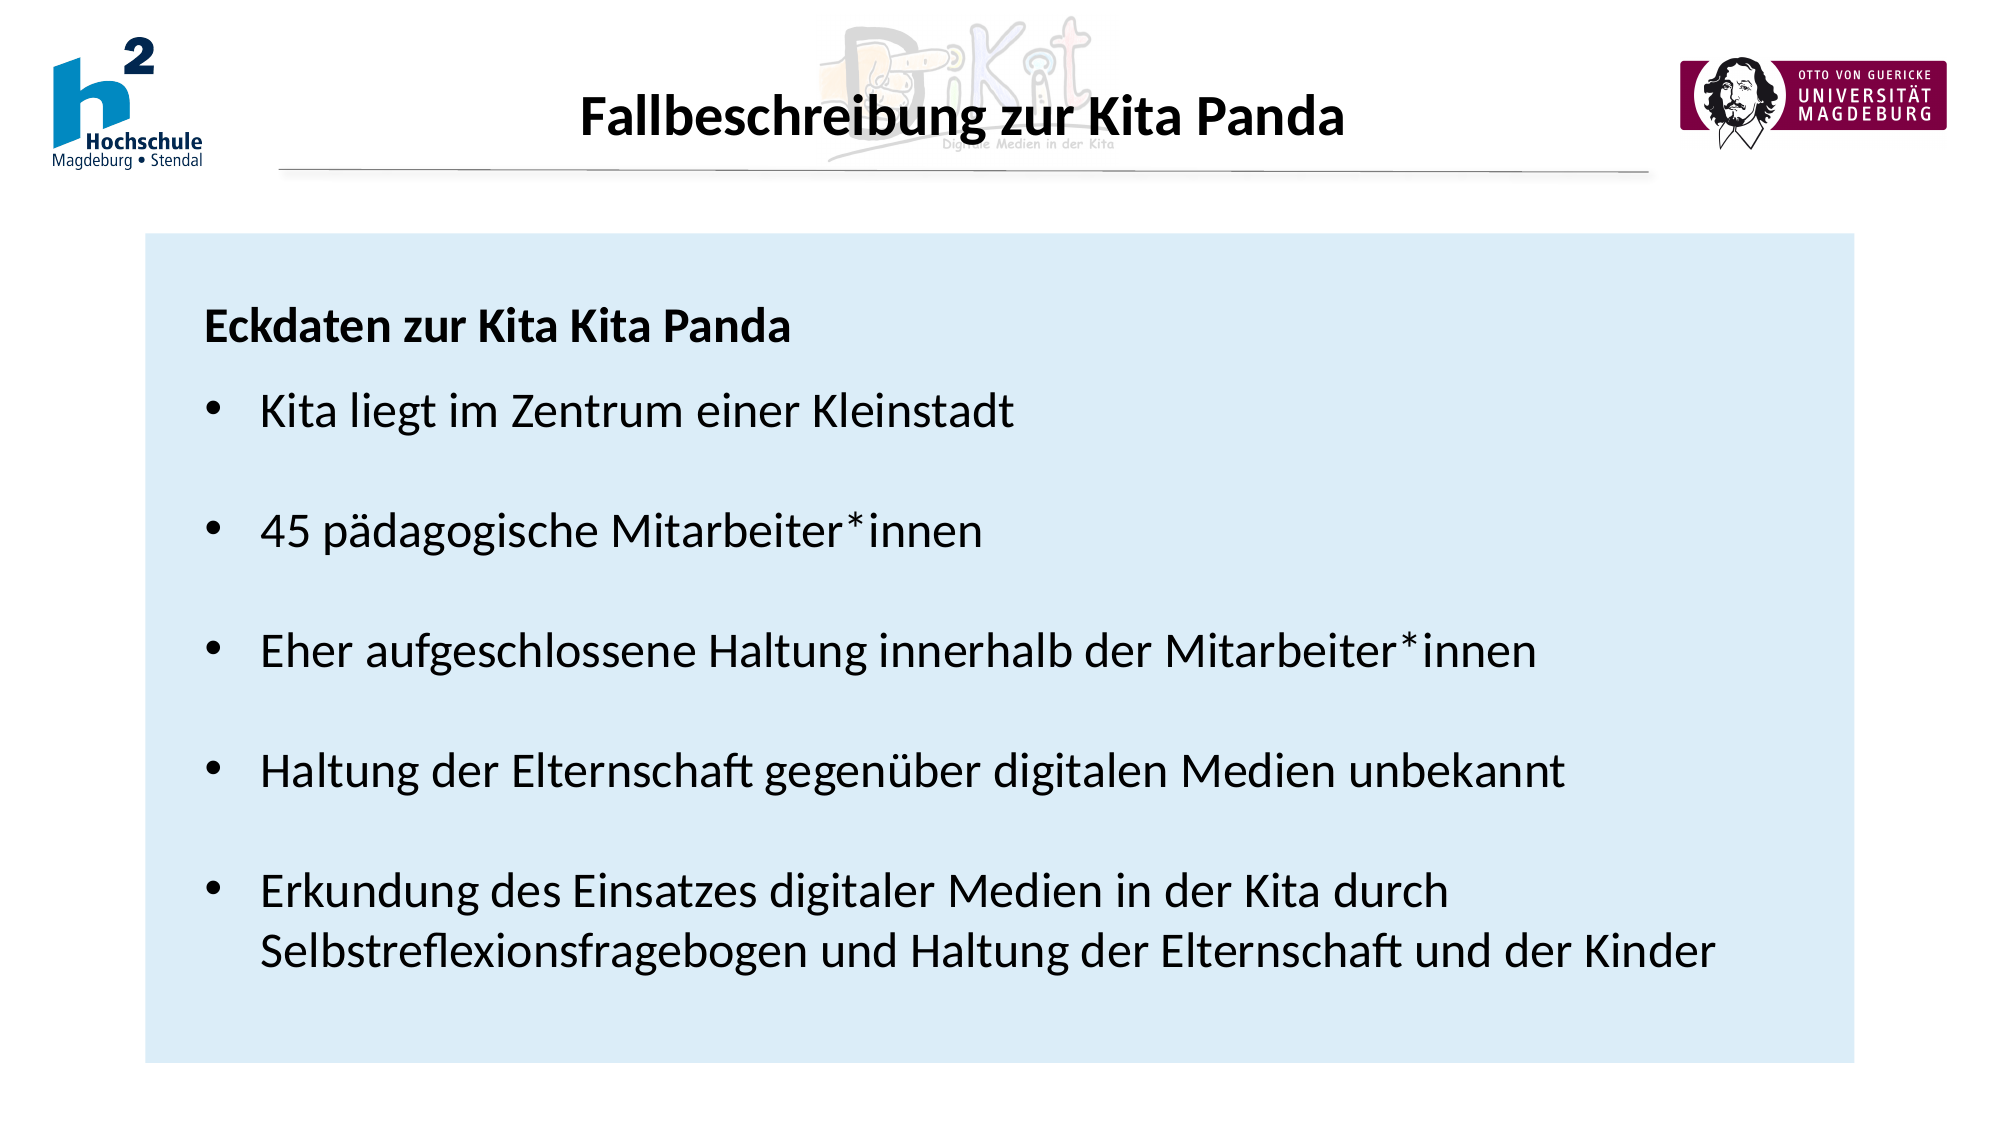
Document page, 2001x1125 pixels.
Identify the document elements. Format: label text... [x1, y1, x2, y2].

picture [53, 37, 202, 170]
picture [1680, 57, 1947, 150]
picture [816, 14, 1119, 170]
text_box Fallbeschreibung zur Kita Panda [278, 69, 811, 155]
text_box [142, 233, 1868, 1063]
text_box Fallbeschreibung zur Kita Panda [1122, 69, 1649, 155]
